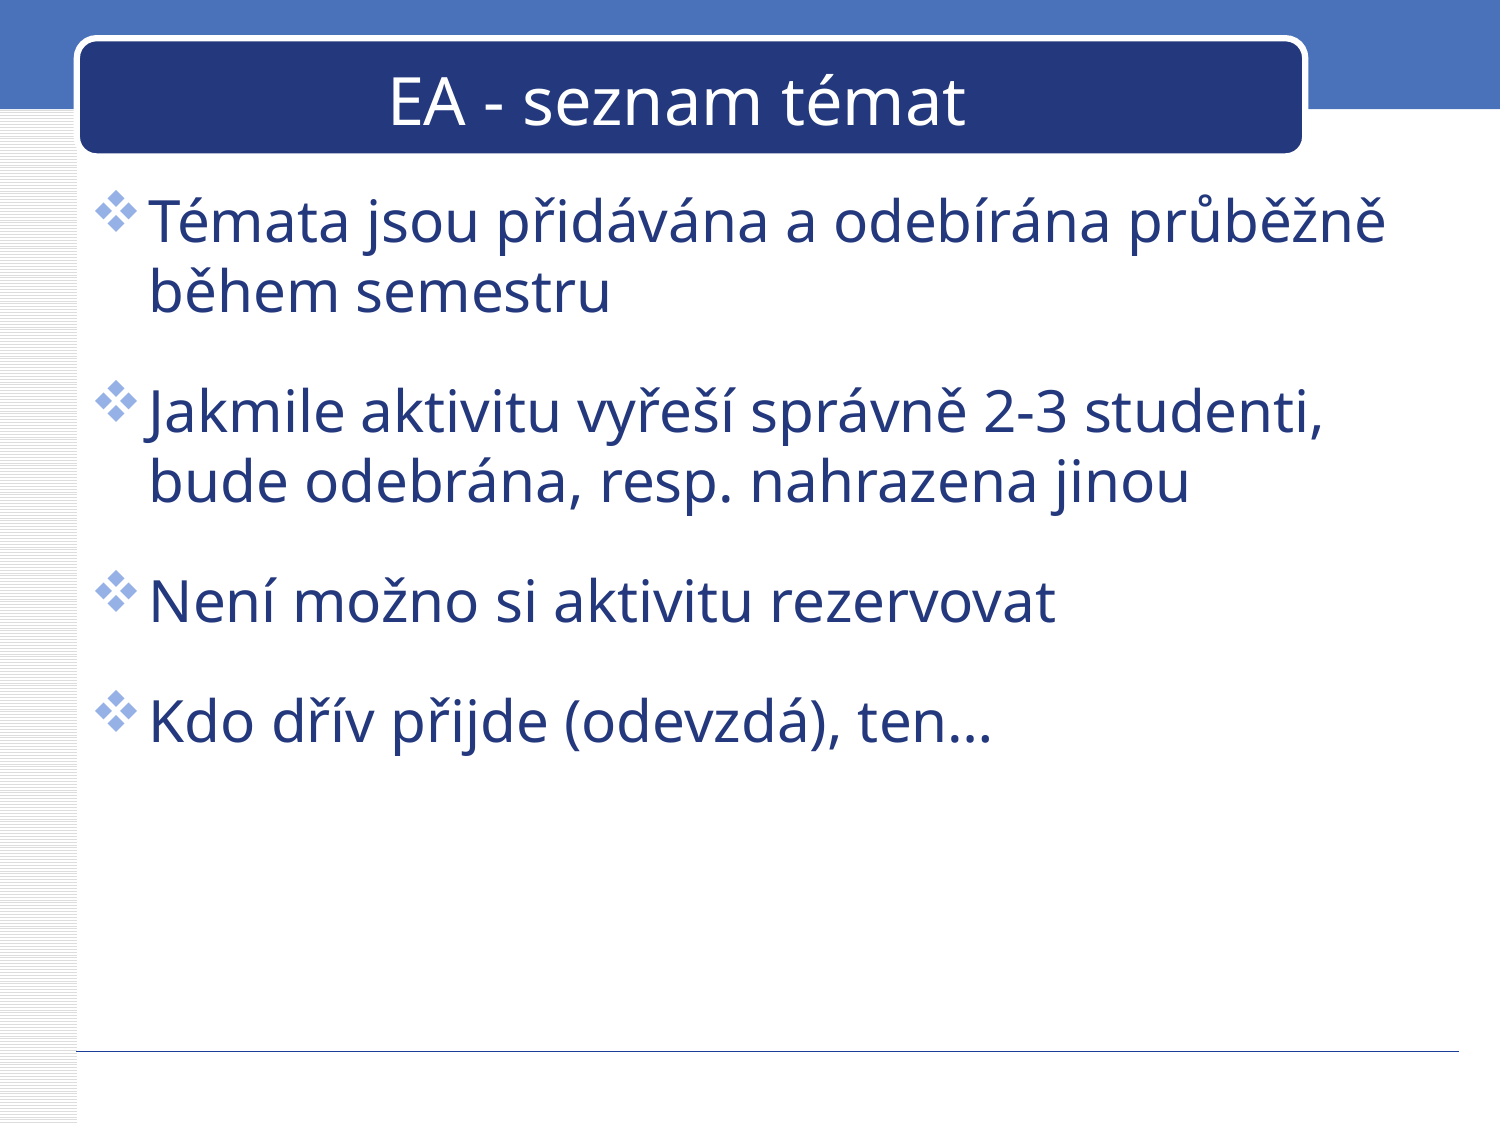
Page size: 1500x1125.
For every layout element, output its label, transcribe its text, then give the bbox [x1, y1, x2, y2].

list Témata jsou přidávána a odebírána průběžně během semestru Jakmile aktivitu vyřeší správně 2-3 studenti, bude odebrána, resp. nahrazena jinou Není možno si aktivitu rezervovat Kdo dřív přijde (odevzdá), ten… [74, 176, 1426, 1038]
title EA - seznam témat [89, 52, 1266, 145]
